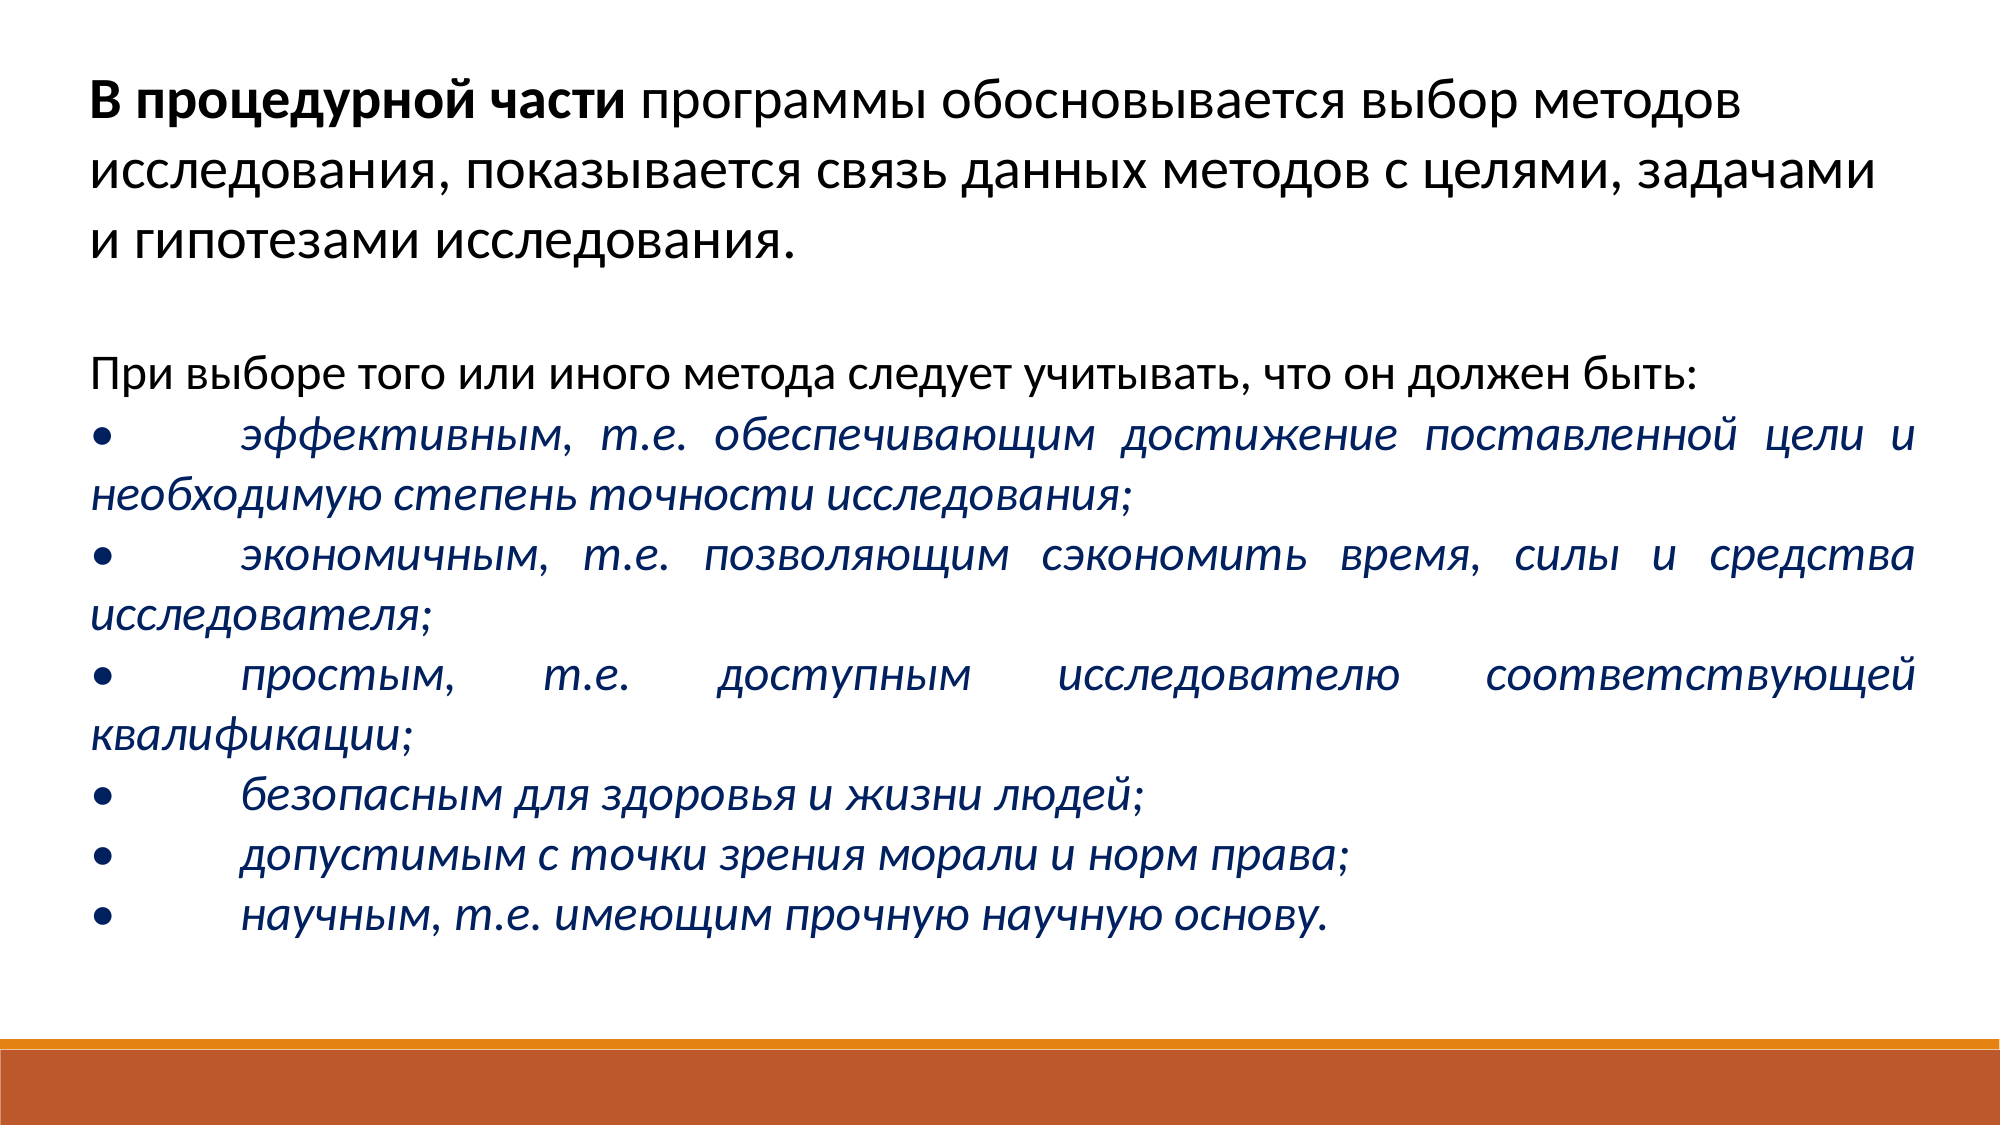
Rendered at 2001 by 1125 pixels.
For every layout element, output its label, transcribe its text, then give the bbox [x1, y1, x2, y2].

text_box В процедурной части программы обосновывается выбор методов исследования, показывается связь данных методов с целями, задачами и гипотезами исследования. При выборе того или иного метода следует учитывать, что он должен быть: • эффективным, т.е. обеспечивающим достижение поставленной цели и необходимую степень точности исследования; • экономичным, т.е. позволяющим сэкономить время, силы и средства исследователя; • простым, т.е. доступным исследователю соответствующей квалификации; • безопасным для здоровья и жизни людей; • допустимым с точки зрения морали и норм права; • научным, т.е. имеющим прочную научную основу. [74, 52, 1932, 948]
